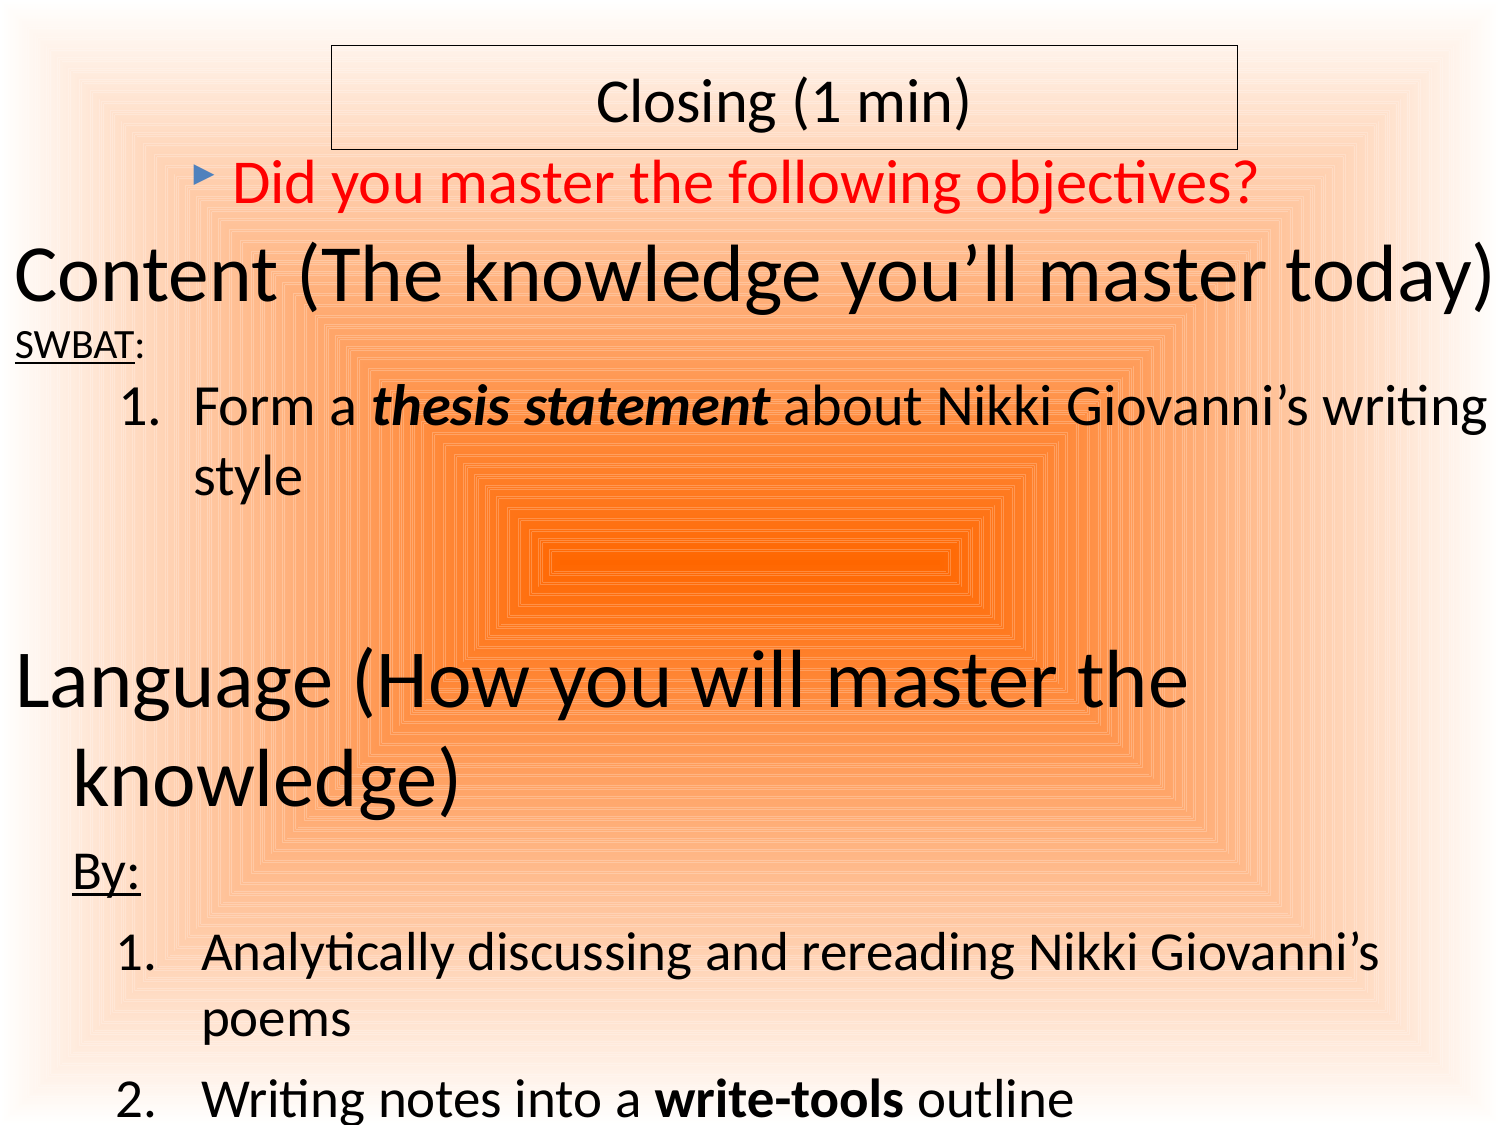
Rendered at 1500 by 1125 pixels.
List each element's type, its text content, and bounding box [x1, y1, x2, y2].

text_box Did you master the following objectives? [0, 134, 1434, 212]
text_box Language (How you will master the knowledge) By: Analytically discussing and rereading Nikki Giovanni’s poems Writing notes into a write-tools outline [0, 640, 1500, 1125]
text_box Content (The knowledge you’ll master today) SWBAT: Form a thesis statement about Nikki Giovanni’s writing style [0, 212, 1500, 640]
title Closing (1 min) [331, 45, 1238, 134]
